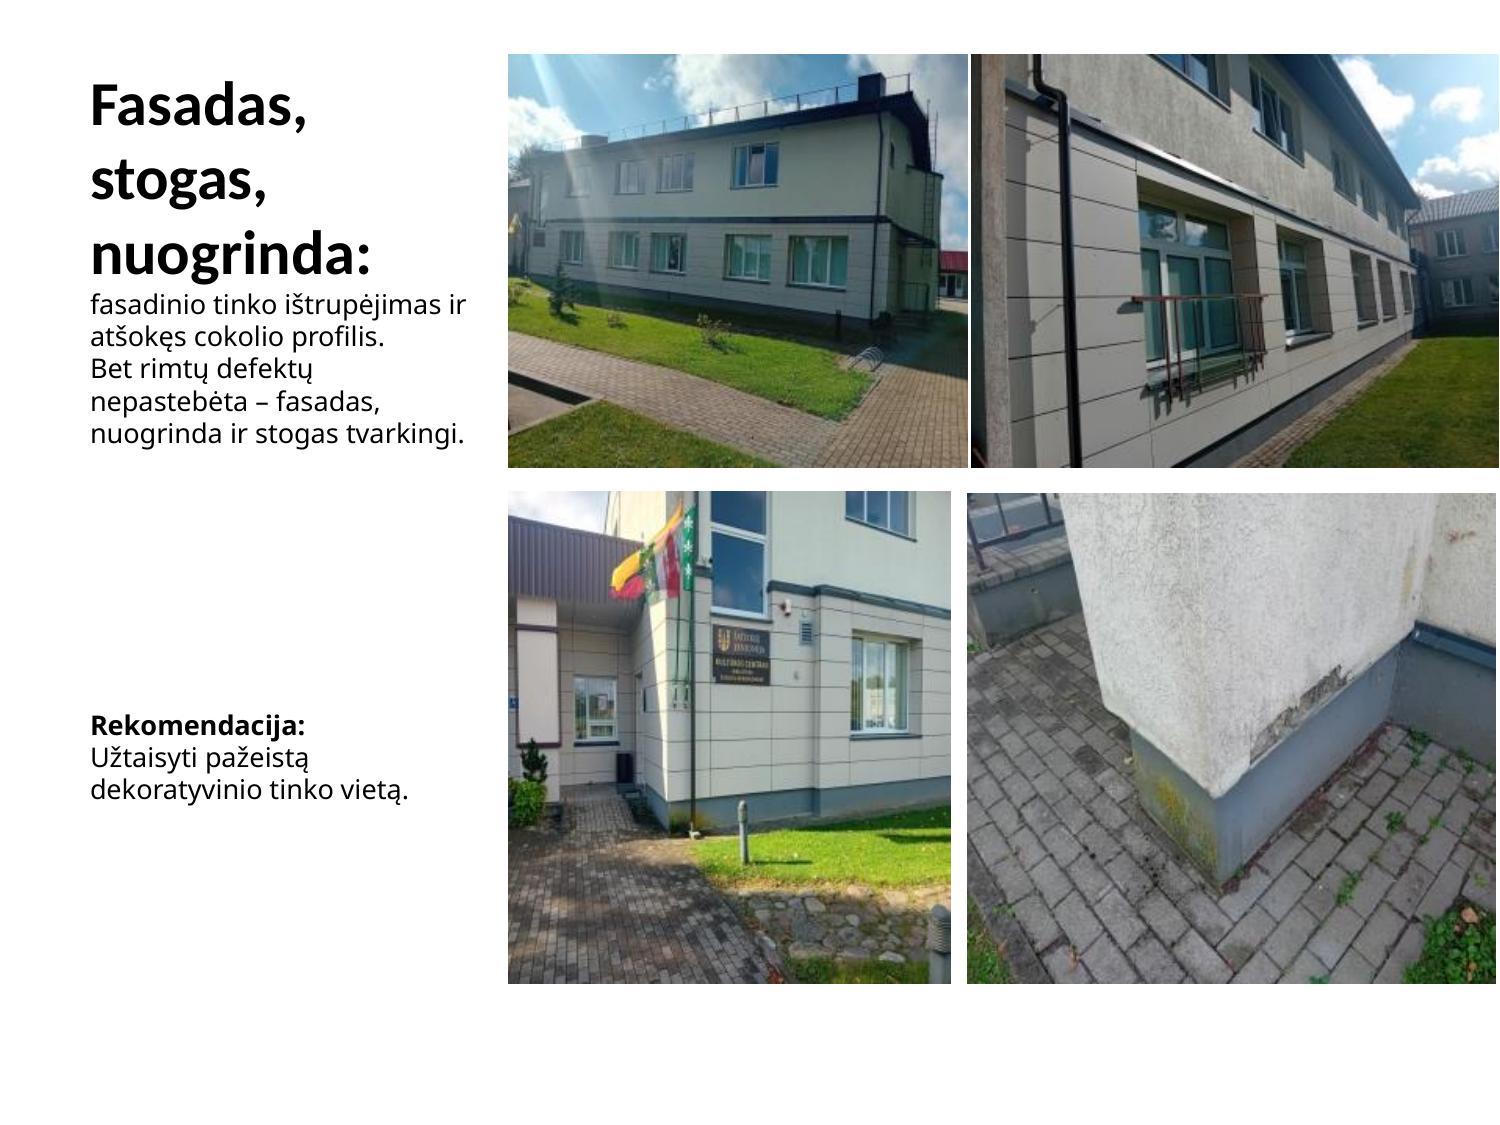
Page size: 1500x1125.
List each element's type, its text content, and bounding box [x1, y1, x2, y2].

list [970, 54, 1499, 469]
picture [966, 493, 1496, 984]
title Fasadas, stogas, nuogrinda: fasadinio tinko ištrupėjimas ir atšokęs cokolio profilis. Bet rimtų defektų nepastebėta – fasadas, nuogrinda ir stogas tvarkingi. Rekomendacija: Užtaisyti pažeistą dekoratyvinio tinko vietą. [75, 45, 491, 823]
picture [508, 491, 951, 984]
picture [508, 54, 968, 469]
